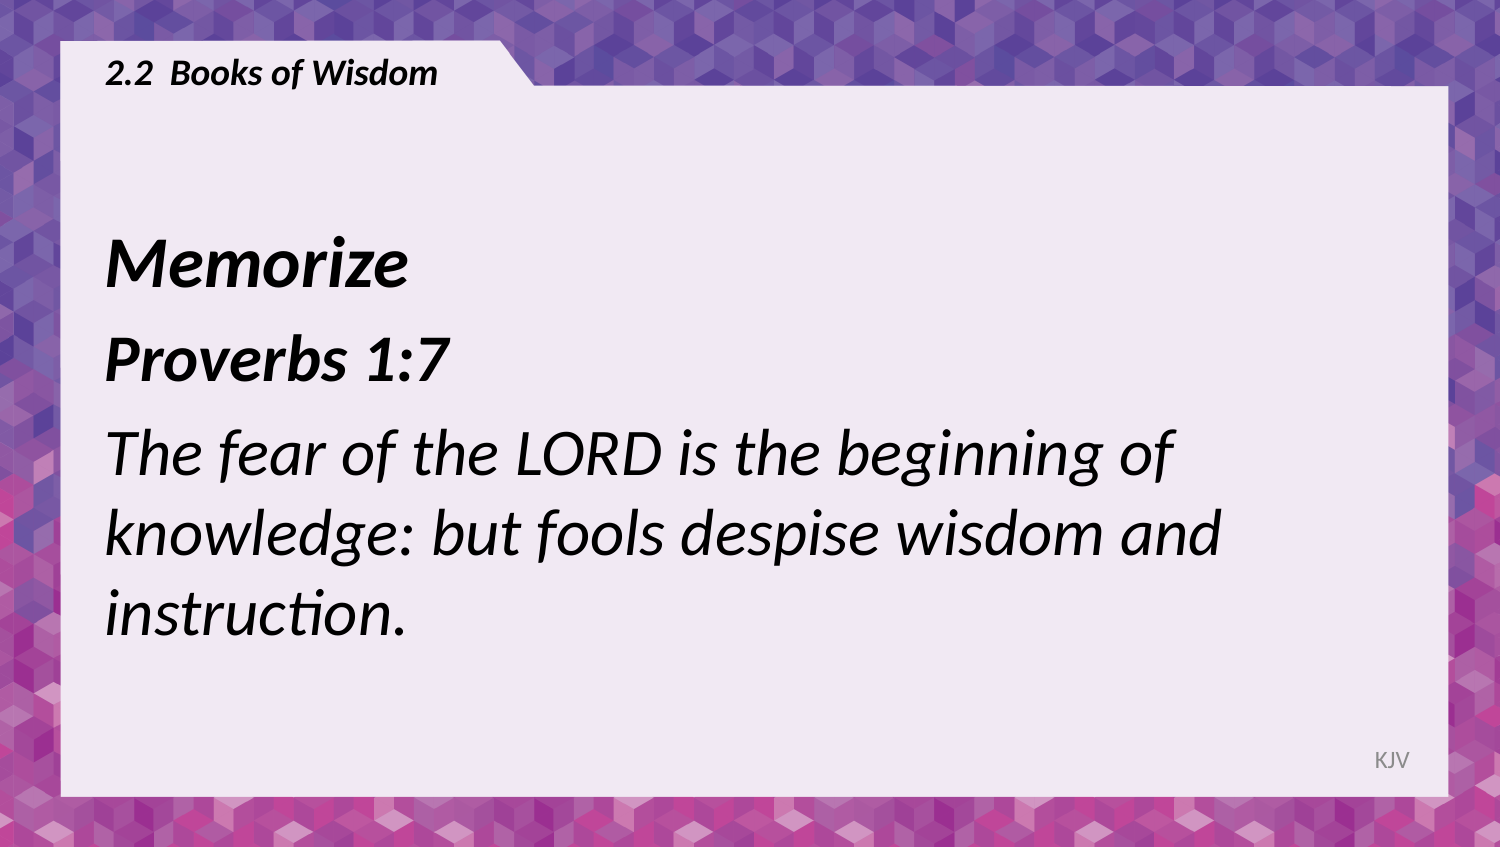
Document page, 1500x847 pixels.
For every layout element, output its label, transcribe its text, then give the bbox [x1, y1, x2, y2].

list Memorize Proverbs 1:7 The fear of the LORD is the beginning of knowledge: but fools despise wisdom and instruction. [89, 141, 1403, 722]
picture [0, 0, 1500, 847]
title 2.2 Books of Wisdom [89, 33, 1420, 108]
footer KJV [950, 736, 1425, 782]
